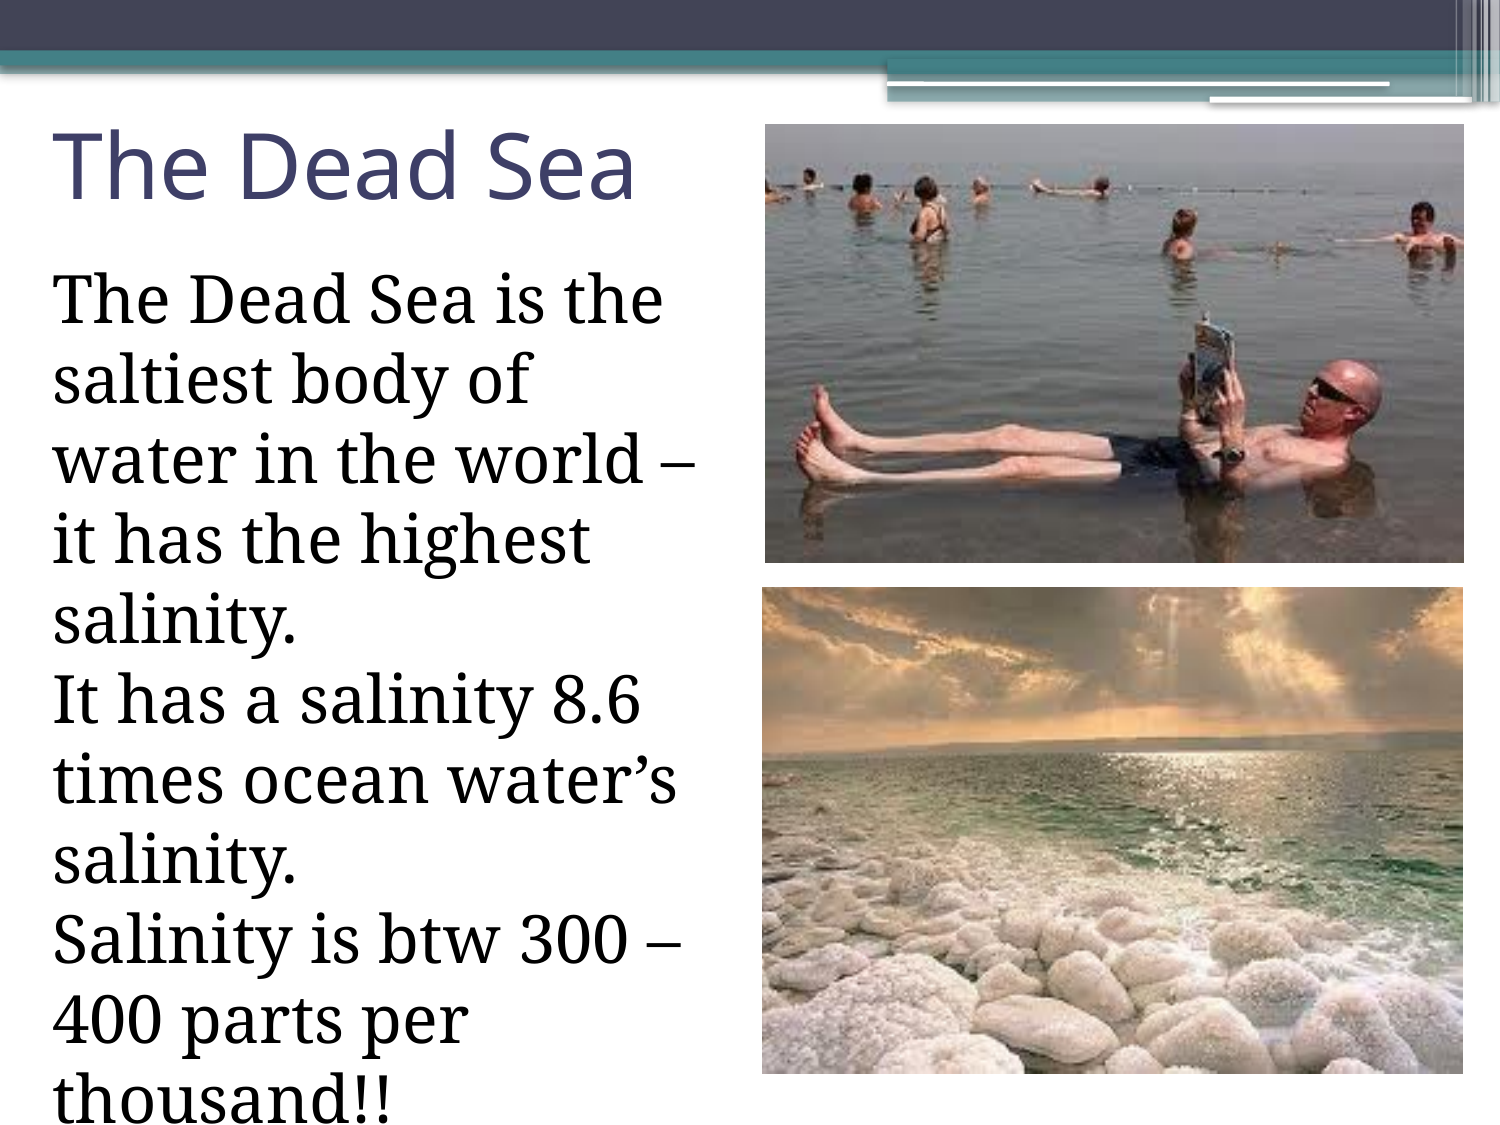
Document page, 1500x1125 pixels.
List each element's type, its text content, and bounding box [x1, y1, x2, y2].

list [762, 587, 1463, 1075]
text_box The Dead Sea is the saltiest body of water in the world – it has the highest salinity. It has a salinity 8.6 times ocean water’s salinity. Salinity is btw 300 – 400 parts per thousand!! [37, 249, 725, 1125]
title The Dead Sea [37, 75, 1388, 250]
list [764, 124, 1464, 563]
